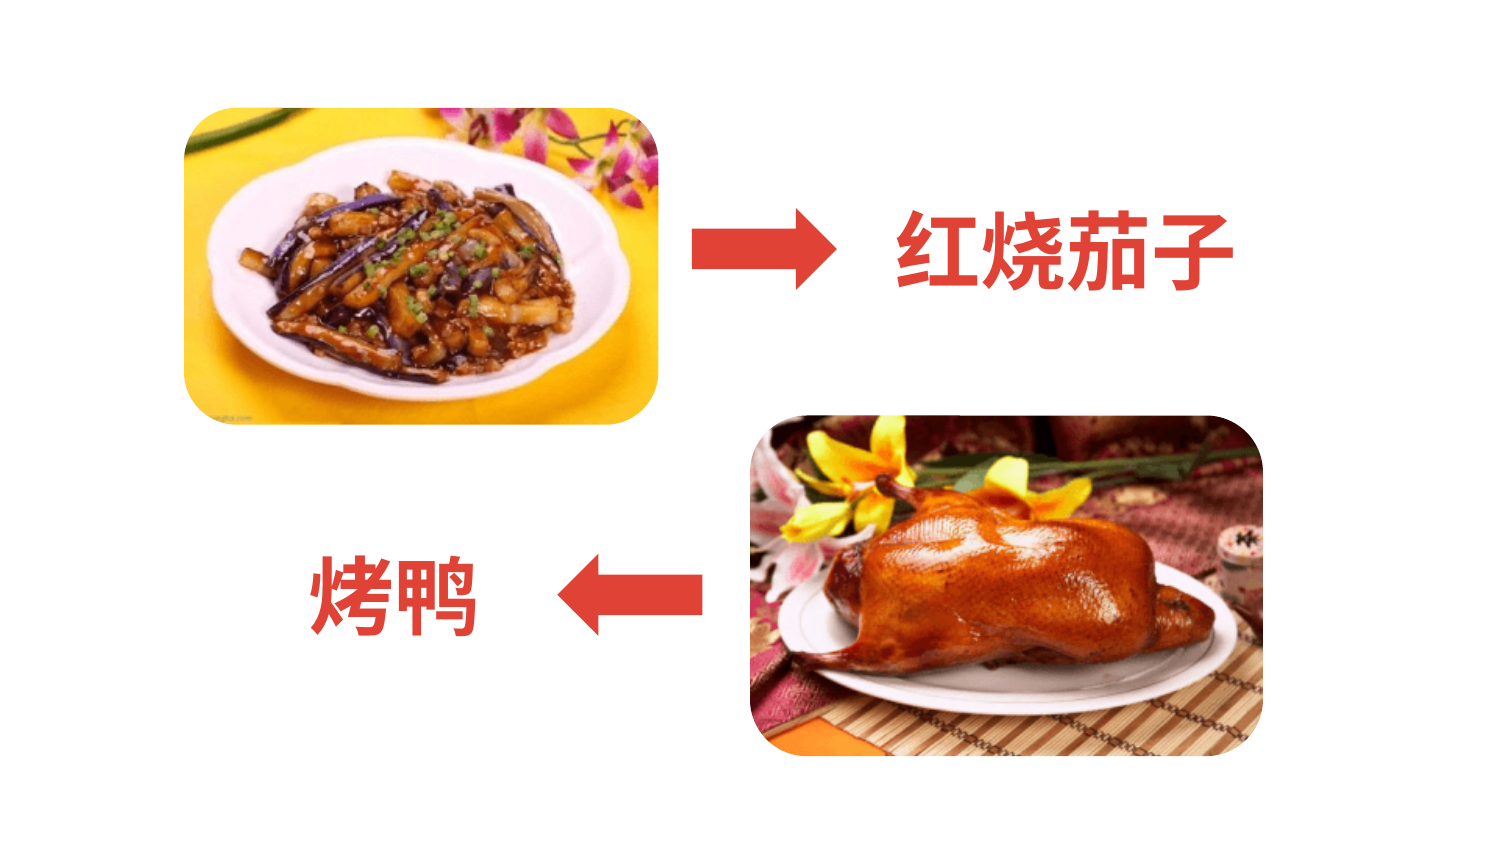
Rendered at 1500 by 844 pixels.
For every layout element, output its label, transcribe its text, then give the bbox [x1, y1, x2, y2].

text_box 红烧茄子 [884, 192, 1249, 306]
picture [183, 107, 659, 425]
text_box [557, 553, 703, 636]
text_box [691, 207, 837, 290]
picture [749, 415, 1263, 757]
text_box 烤鸭 [297, 537, 492, 652]
